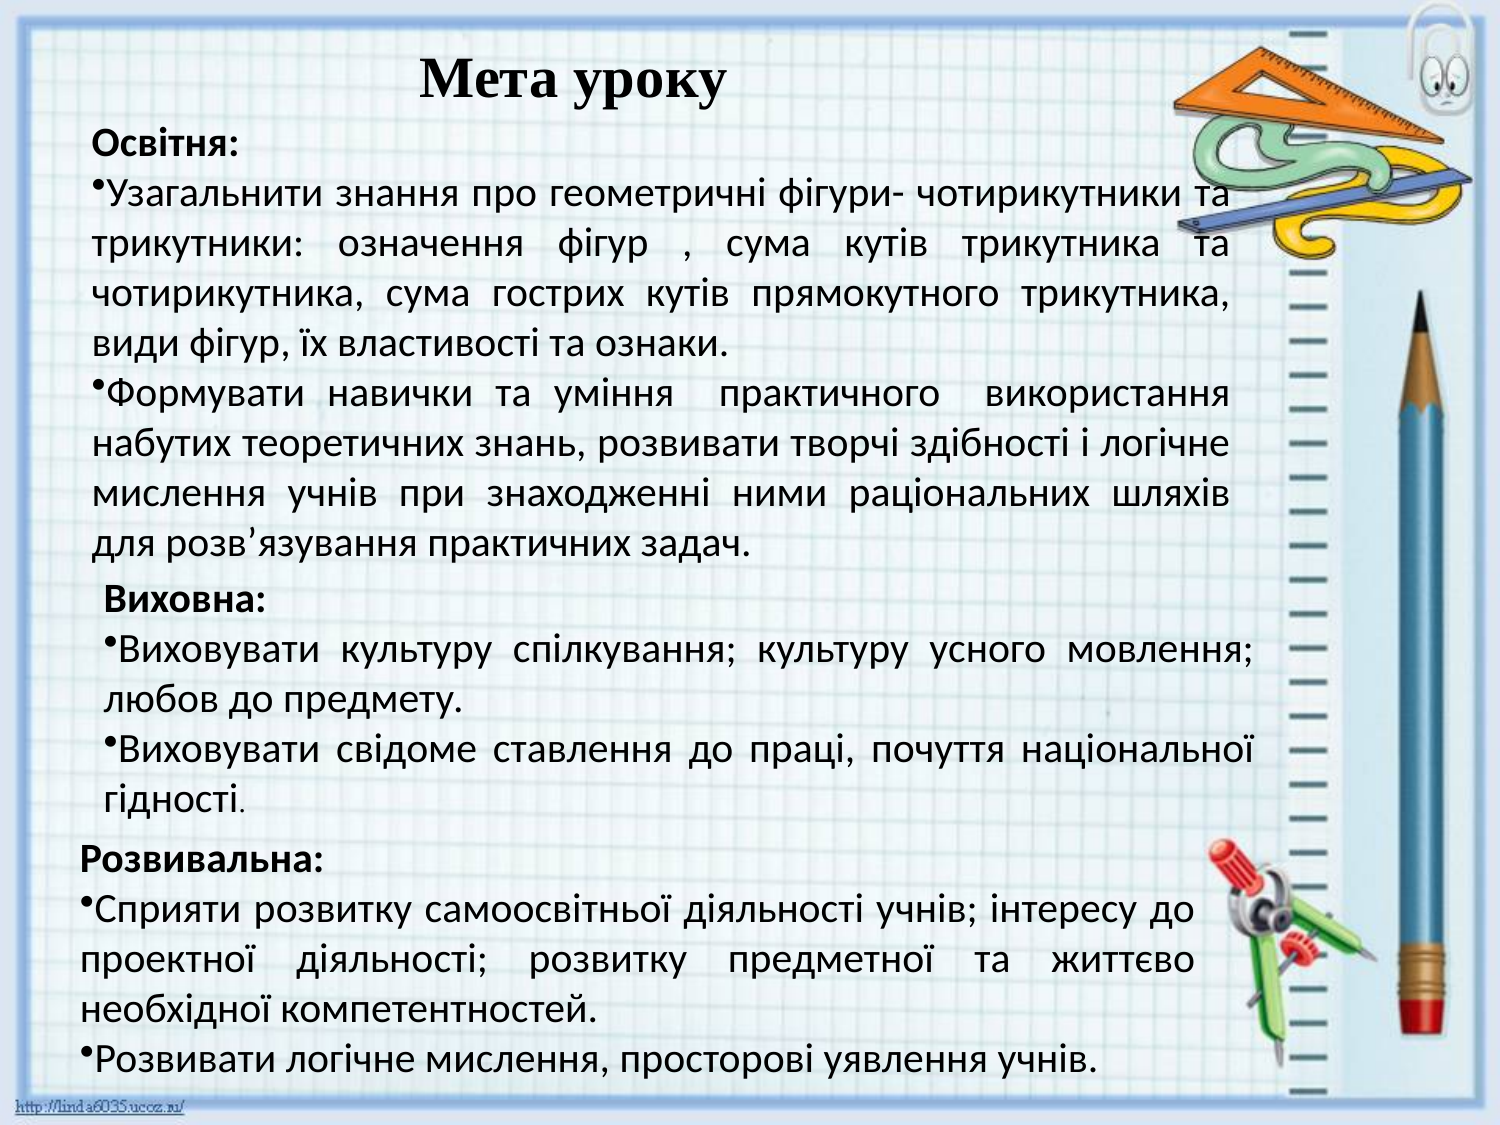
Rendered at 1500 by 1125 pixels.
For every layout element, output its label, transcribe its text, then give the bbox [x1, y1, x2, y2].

text_box Виховна: Виховувати культуру спілкування; культуру усного мовлення; любов до предмету. Виховувати свідоме ставлення до праці, почуття національної гідності. [88, 563, 1270, 829]
title Мета уроку [183, 30, 965, 107]
picture [0, 0, 1500, 1125]
text_box Розвивальна: Сприяти розвитку самоосвітньої діяльності учнів; інтересу до проектної діяльності; розвитку предметної та життєво необхідної компетентностей. Розвивати логічне мислення, просторові уявлення учнів. [64, 823, 1211, 1089]
text_box Освітня: Узагальнити знання про геометричні фігури- чотирикутники та трикутники: означення фігур , сума кутів трикутника та чотирикутника, сума гострих кутів прямокутного трикутника, види фігур, їх властивості та ознаки. Формувати навички та уміння практичного використання набутих теоретичних знань, розвивати творчі здібності і логічне мислення учнів при знаходженні ними раціональних шляхів для розв’язування практичних задач. [76, 107, 1247, 573]
